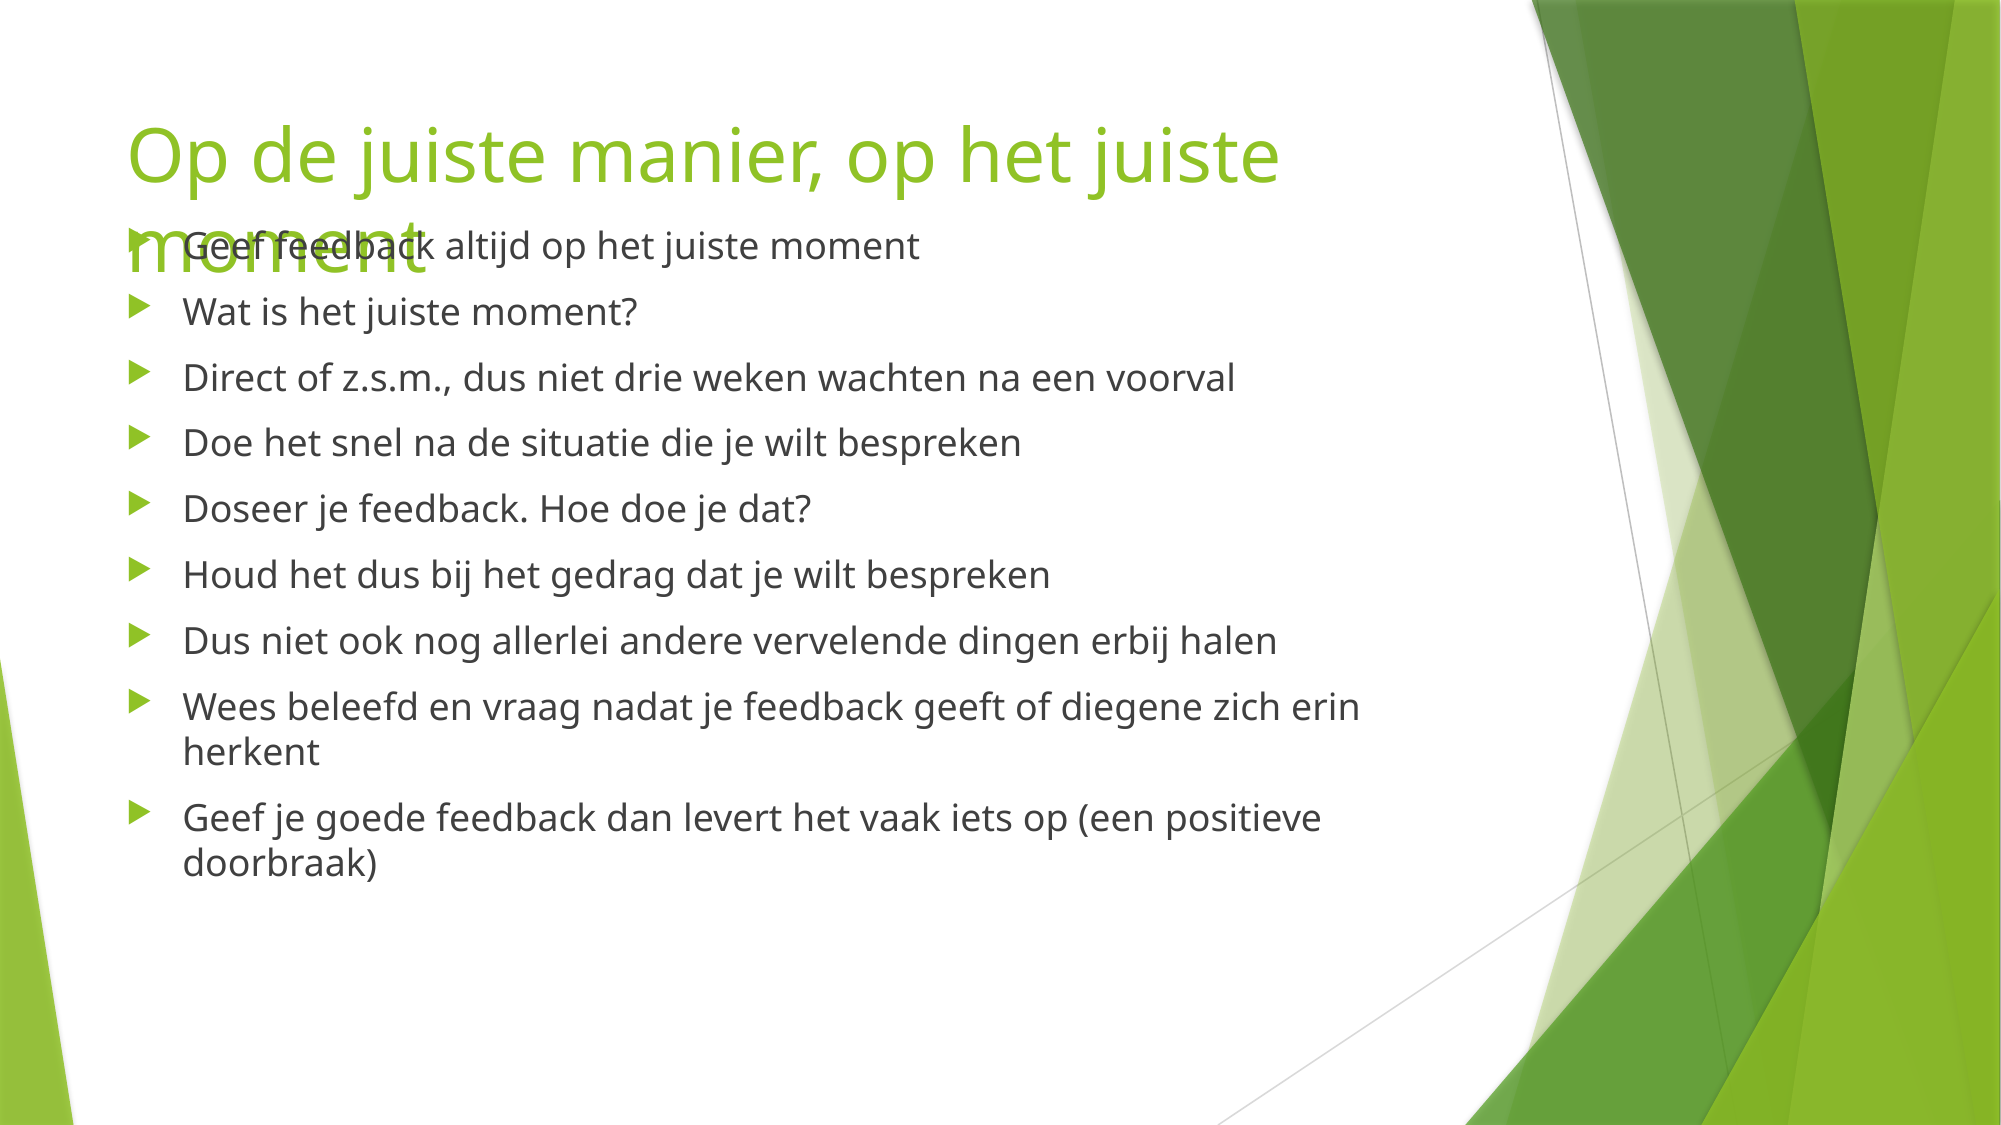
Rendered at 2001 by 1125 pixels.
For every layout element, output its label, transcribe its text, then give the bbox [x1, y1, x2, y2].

list Geef feedback altijd op het juiste moment Wat is het juiste moment? Direct of z.s.m., dus niet drie weken wachten na een voorval Doe het snel na de situatie die je wilt bespreken Doseer je feedback. Hoe doe je dat? Houd het dus bij het gedrag dat je wilt bespreken Dus niet ook nog allerlei andere vervelende dingen erbij halen Wees beleefd en vraag nadat je feedback geeft of diegene zich erin herkent Geef je goede feedback dan levert het vaak iets op (een positieve doorbraak) [111, 214, 1522, 851]
title Op de juiste manier, op het juiste moment [111, 99, 1588, 215]
